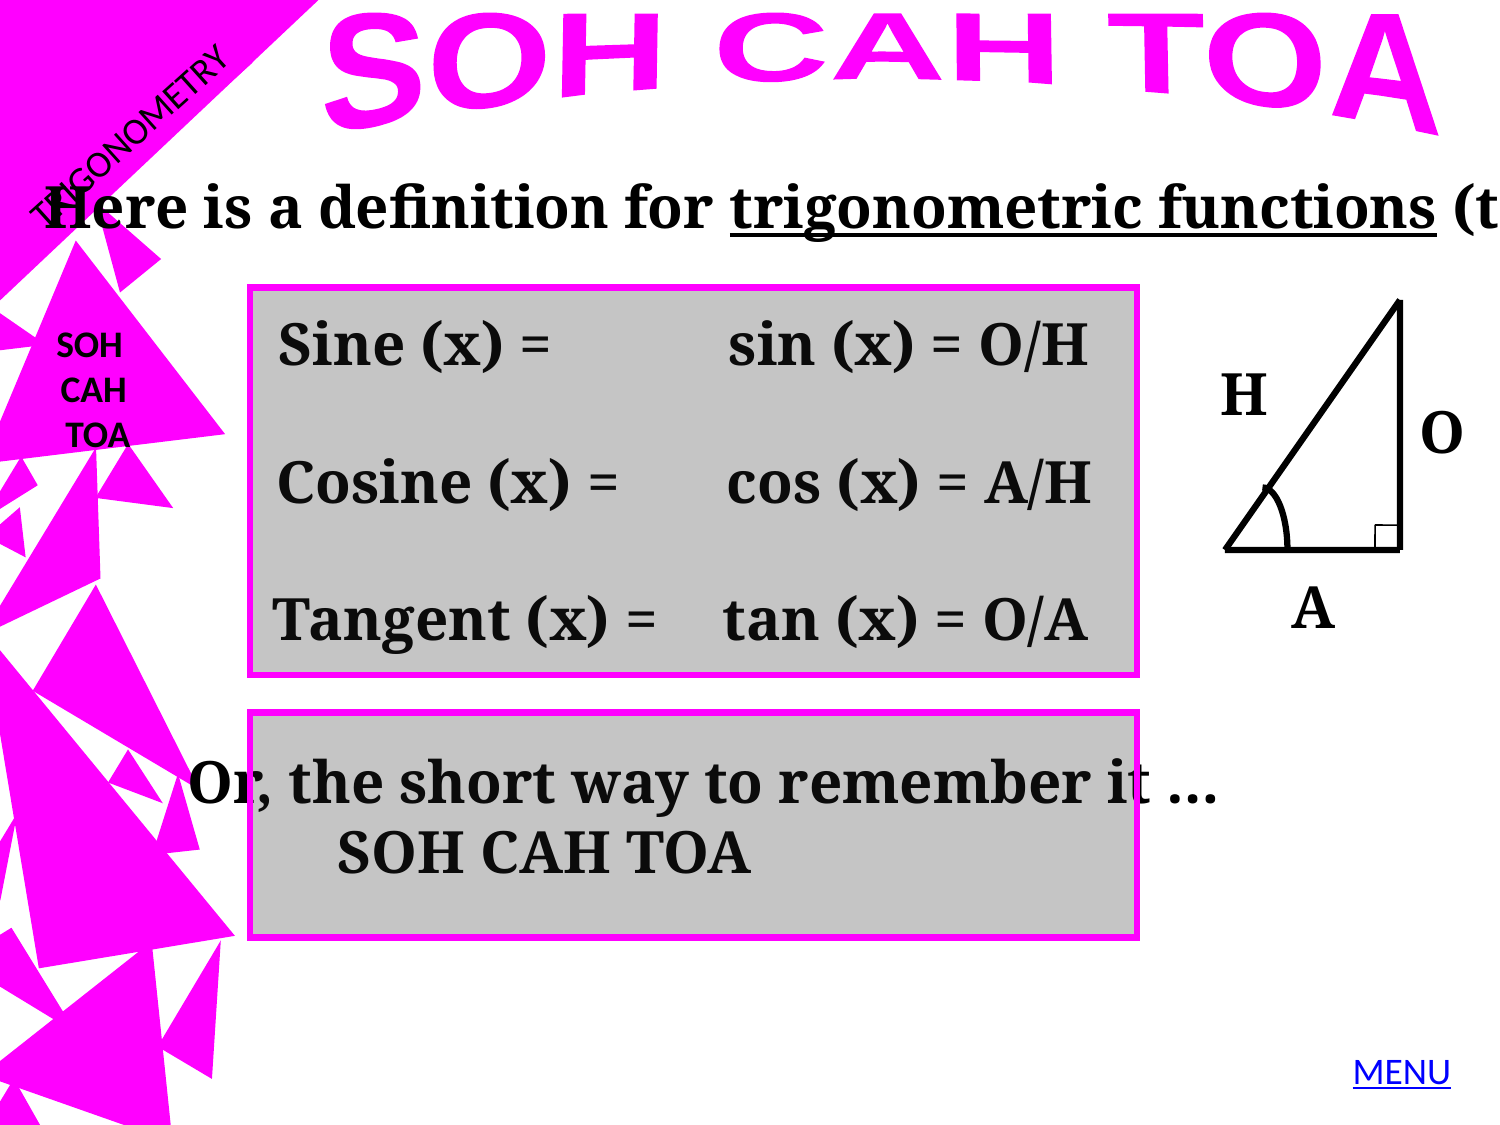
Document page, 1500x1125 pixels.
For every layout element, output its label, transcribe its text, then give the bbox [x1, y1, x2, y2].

text_box A [1276, 562, 1351, 648]
text_box [326, 712, 1138, 938]
text_box MENU [1338, 1039, 1467, 1100]
text_box Or, the short way to remember it … SOH CAH TOA [1138, 737, 1235, 893]
text_box Here is a definition for trigonometric functions (trig): [326, 162, 1500, 248]
text_box [326, 287, 1138, 675]
text_box O [1404, 387, 1480, 473]
text_box H [1205, 350, 1284, 435]
text_box [1262, 487, 1288, 550]
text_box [0, 0, 321, 1125]
